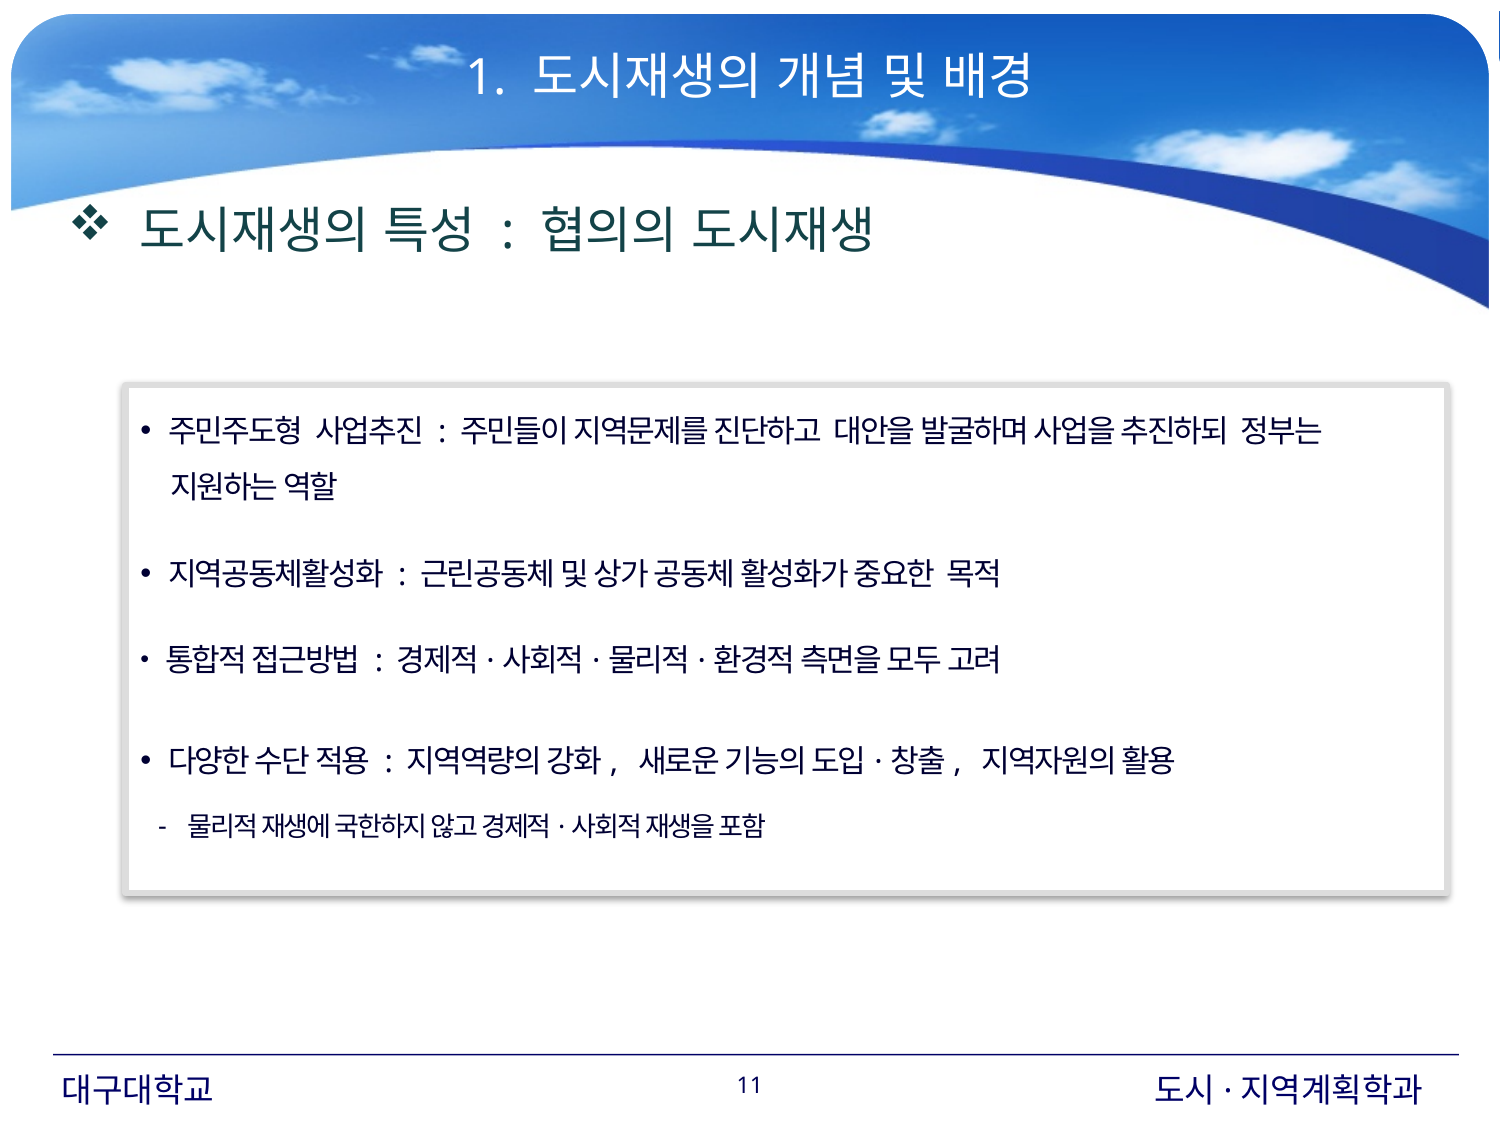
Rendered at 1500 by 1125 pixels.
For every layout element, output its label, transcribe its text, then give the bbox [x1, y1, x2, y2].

text_box 1. 도시재생의 개념 및 배경 [0, 75, 1500, 138]
text_box [0, 0, 1500, 75]
picture [12, 138, 1488, 317]
text_box 주민주도형 사업추진 : 주민들이 지역문제를 진단하고 대안을 발굴하며 사업을 추진하되 정부는 지원하는 역할 지역공동체활성화 : 근린공동체 및 상가 공동체 활성화가 중요한 목적 통합적 접근방법 : 경제적·사회적·물리적·환경적 측면을 모두 고려 다양한 수단 적용 : 지역역량의 강화, 새로운 기능의 도입·창출, 지역자원의 활용 [122, 382, 1450, 896]
text_box 물리적 재생에 국한하지 않고 경제적·사회적 재생을 포함 [125, 785, 1447, 849]
text_box 도시재생의 특성 : 협의의 도시재생 [53, 191, 1446, 267]
